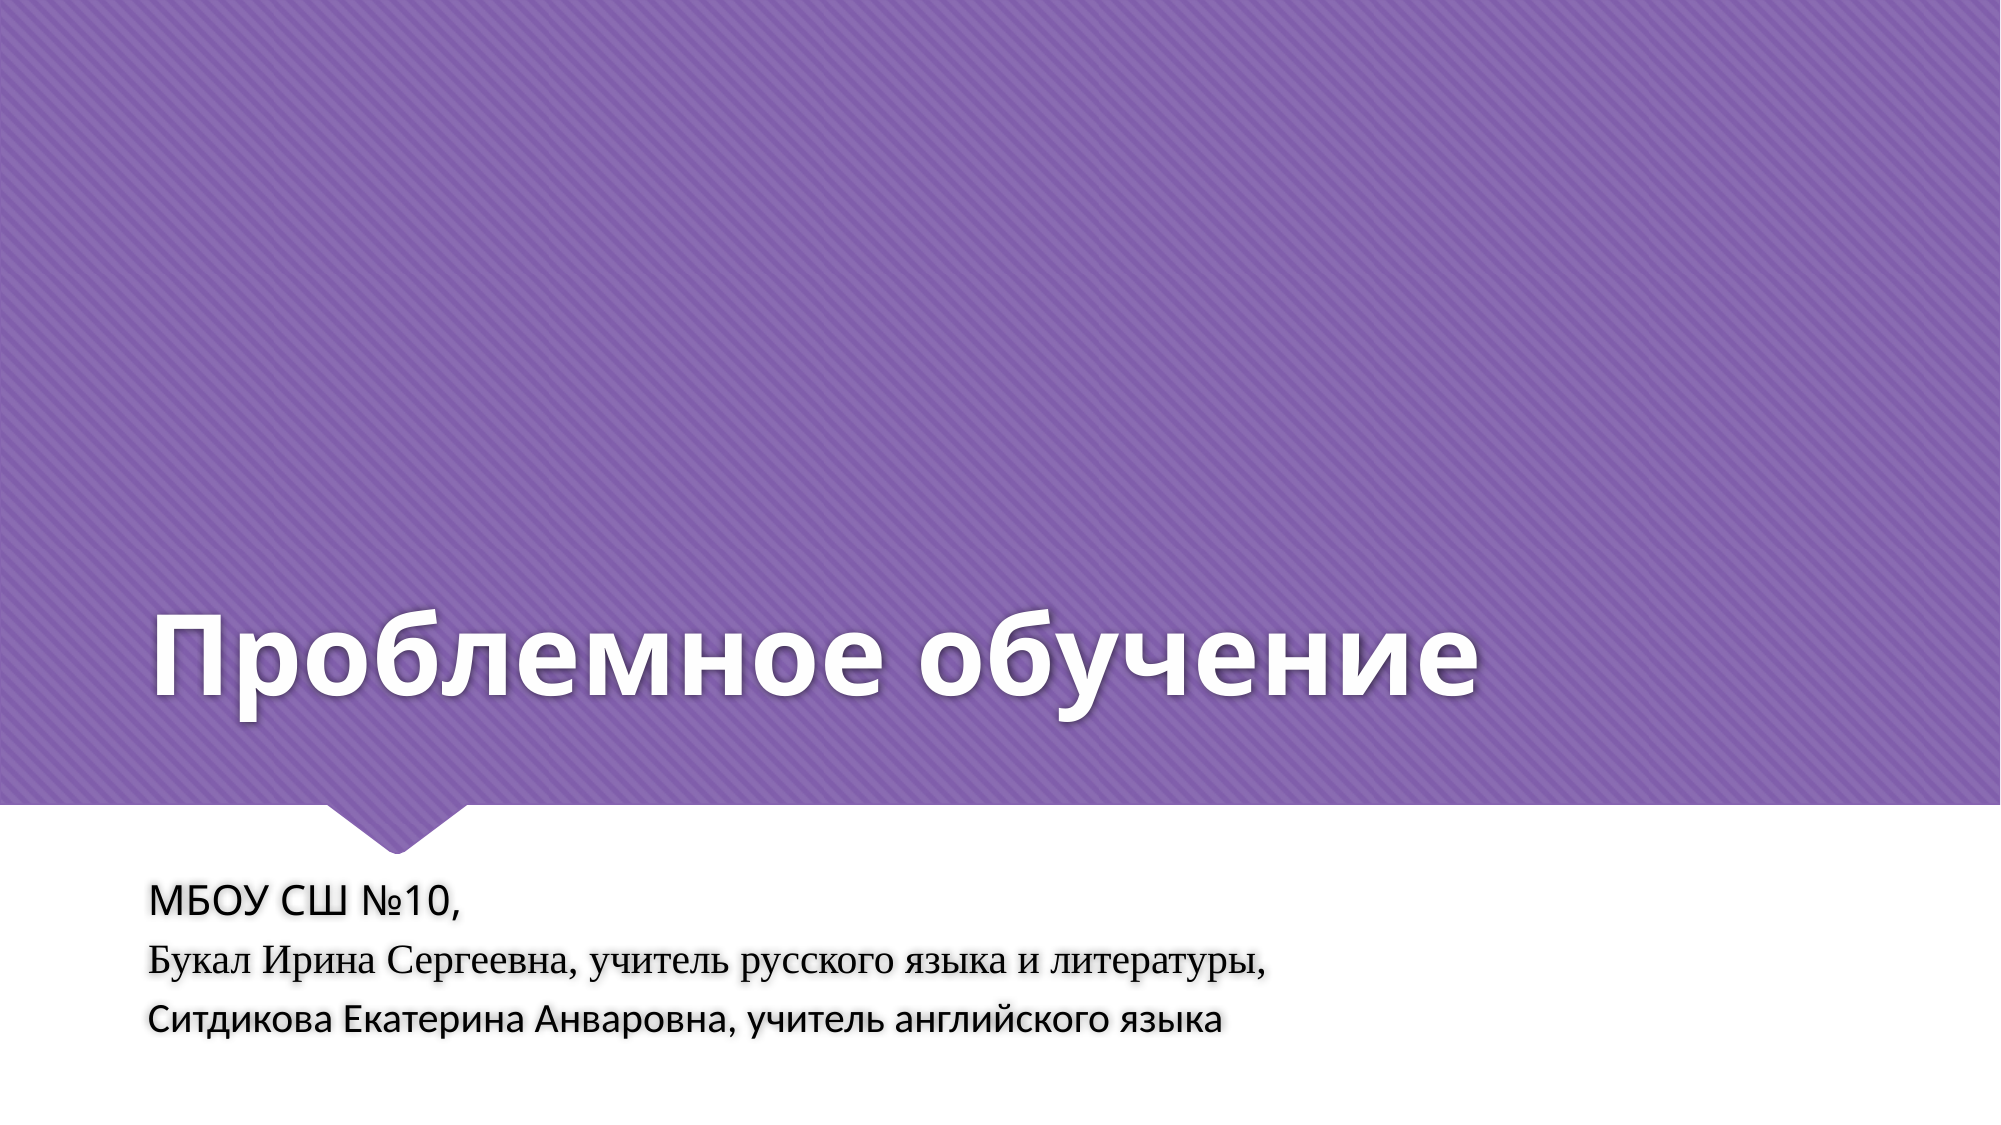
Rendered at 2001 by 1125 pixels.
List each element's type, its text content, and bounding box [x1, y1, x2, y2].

title Проблемное обучение [132, 237, 1868, 726]
subtitle МБОУ СШ №10, Букал Ирина Сергеевна, учитель русского языка и литературы, Ситдикова Екатерина Анваровна, учитель английского языка [132, 866, 1868, 1065]
